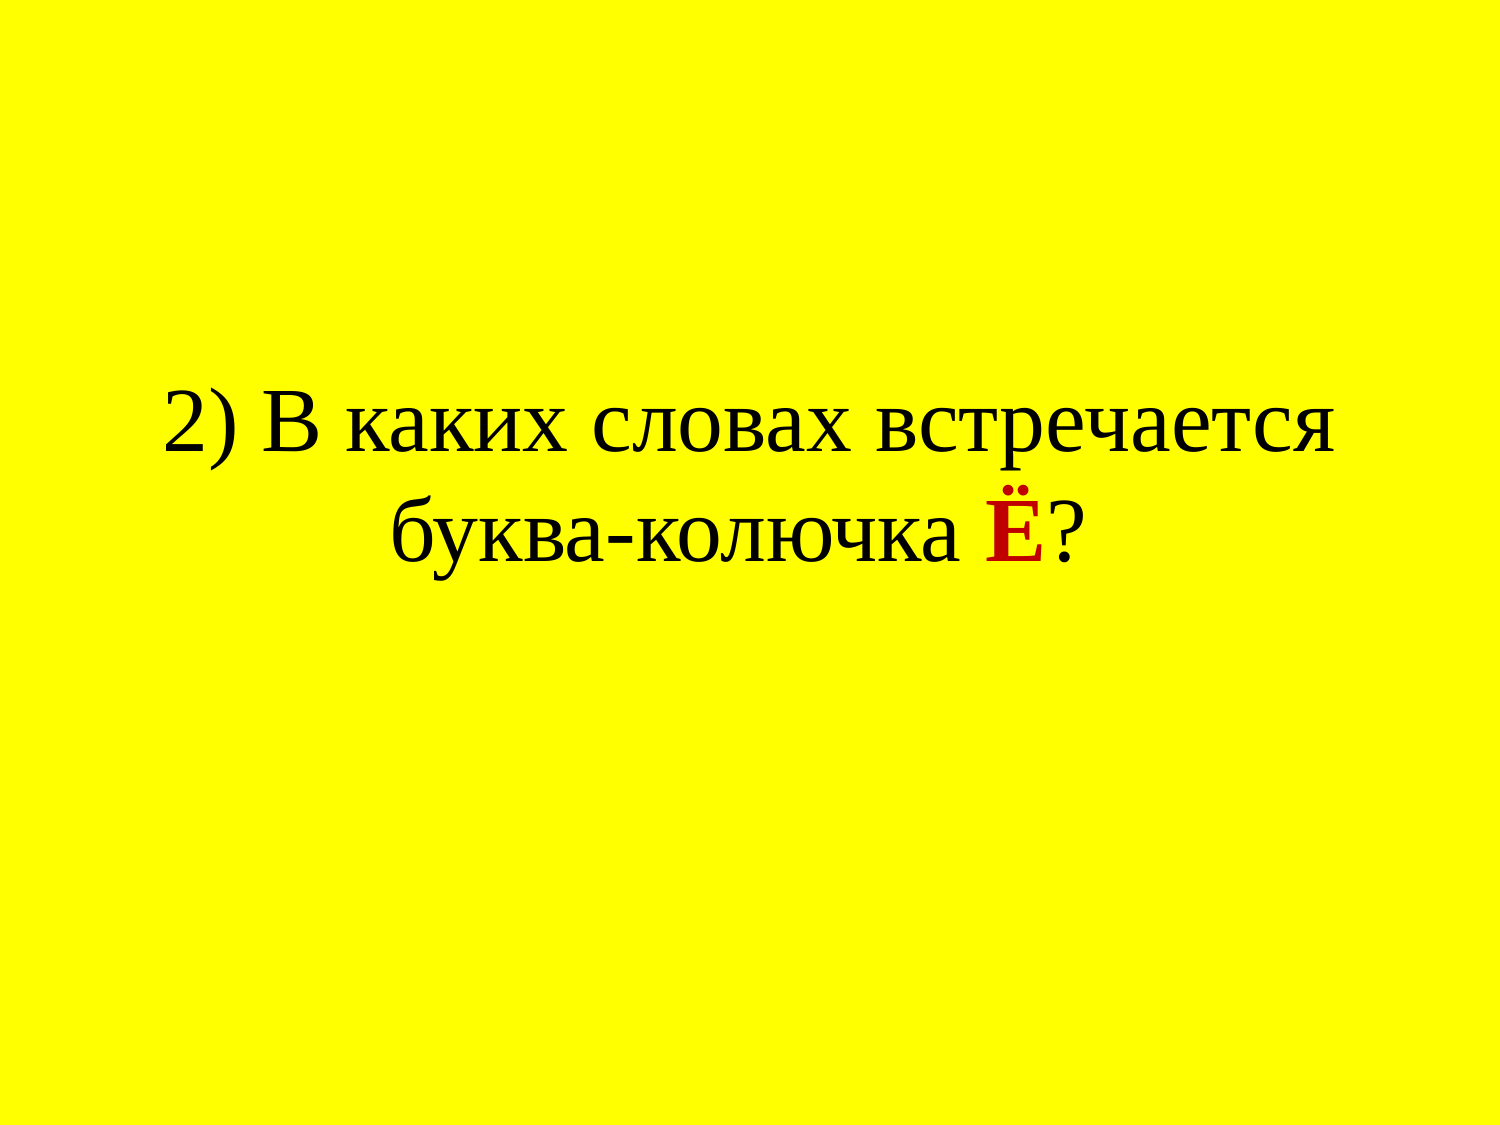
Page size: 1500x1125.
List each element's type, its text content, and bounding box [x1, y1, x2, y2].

title 2) В каких словах встречается буква-колючка Ё? [112, 349, 1388, 591]
